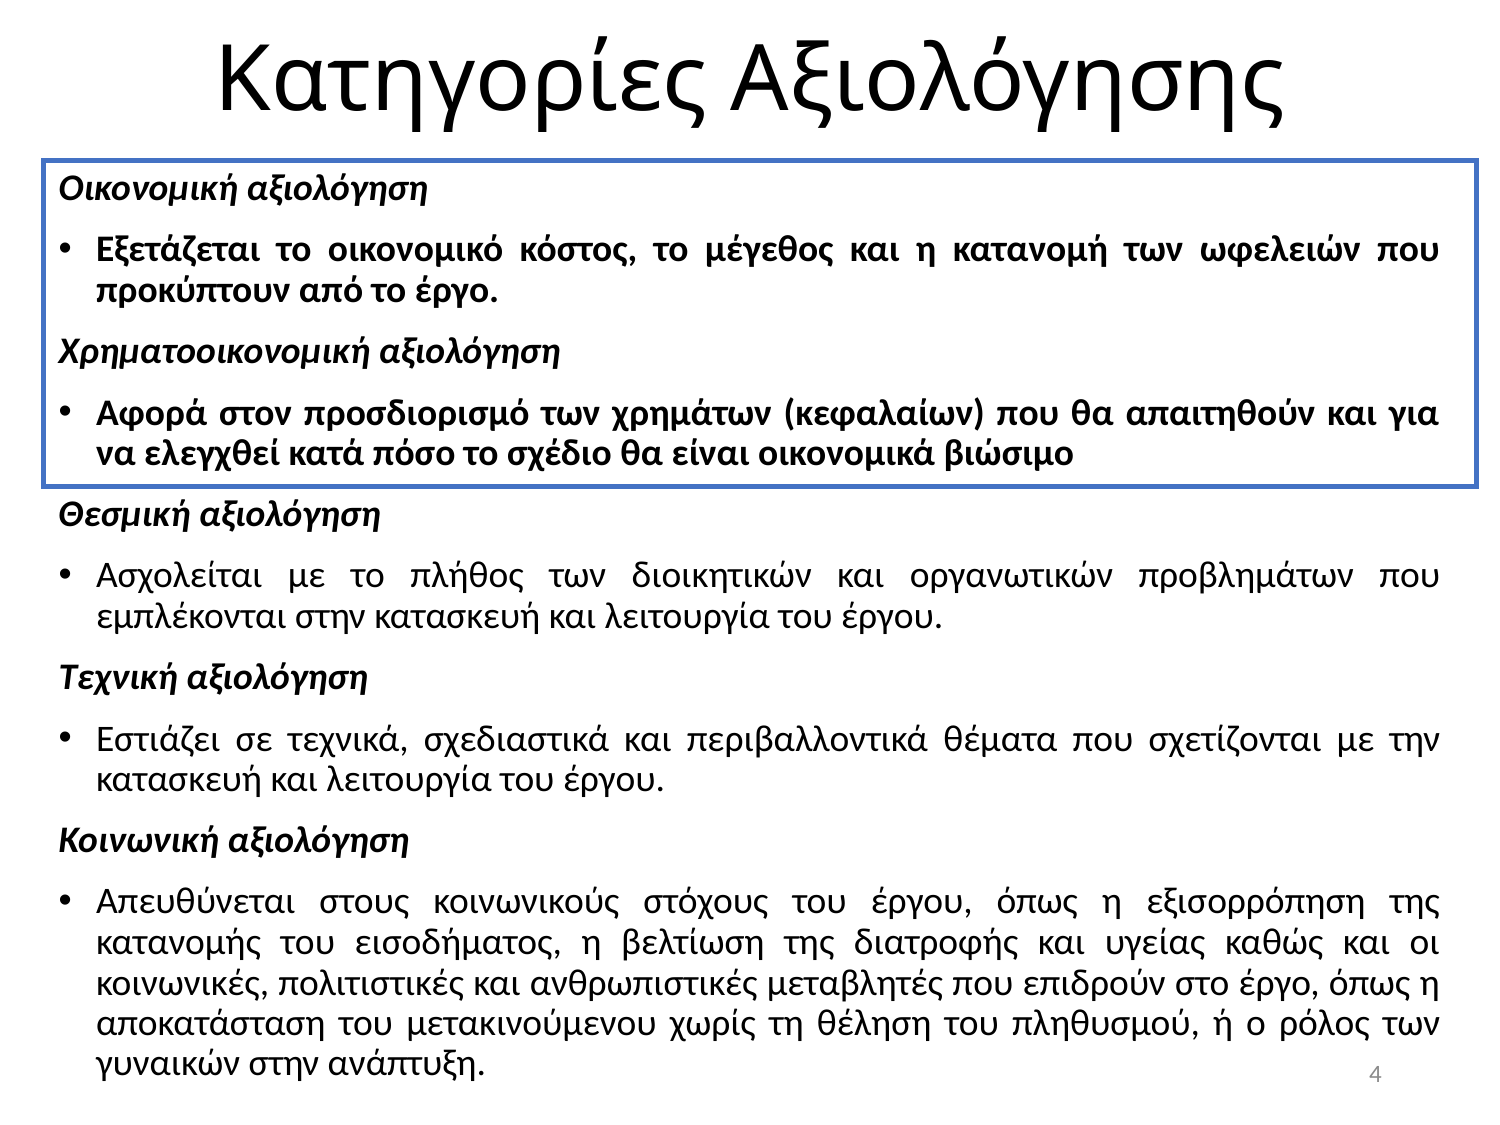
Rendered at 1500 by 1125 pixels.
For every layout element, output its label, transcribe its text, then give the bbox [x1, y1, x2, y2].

slide_number 4 [1059, 1042, 1397, 1103]
text_box [43, 160, 1478, 487]
title Κατηγορίες Αξιολόγησης [0, 0, 1500, 161]
list Οικονομική αξιολόγηση Εξετάζεται το οικονομικό κόστος, το μέγεθος και η κατανομή των ωφελειών που προκύπτουν από το έργο. Χρηματοοικονομική αξιολόγηση Αφορά στον προσδιορισμό των χρημάτων (κεφαλαίων) που θα απαιτηθούν και για να ελεγχθεί κατά πόσο το σχέδιο θα είναι οικονομικά βιώσιμο Θεσμική αξιολόγηση Ασχολείται με το πλήθος των διοικητικών και οργανωτικών προβλημάτων που εμπλέκονται στην κατασκευή και λειτουργία του έργου. Τεχνική αξιολόγηση Εστιάζει σε τεχνικά, σχεδιαστικά και περιβαλλοντικά θέματα που σχετίζονται με την κατασκευή και λειτουργία του έργου. Κοινωνική αξιολόγηση Απευθύνεται στους κοινωνικούς στόχους του έργου, όπως η εξισορρόπηση της κατανομής του εισοδήματος, η βελτίωση της διατροφής και υγείας καθώς και οι κοινωνικές, πολιτιστικές και ανθρωπιστικές μεταβλητές που επιδρούν στο έργο, όπως η αποκατάσταση του μετακινούμενου χωρίς τη θέληση του πληθυσμού, ή ο ρόλος των γυναικών στην ανάπτυξη. [43, 487, 1457, 982]
